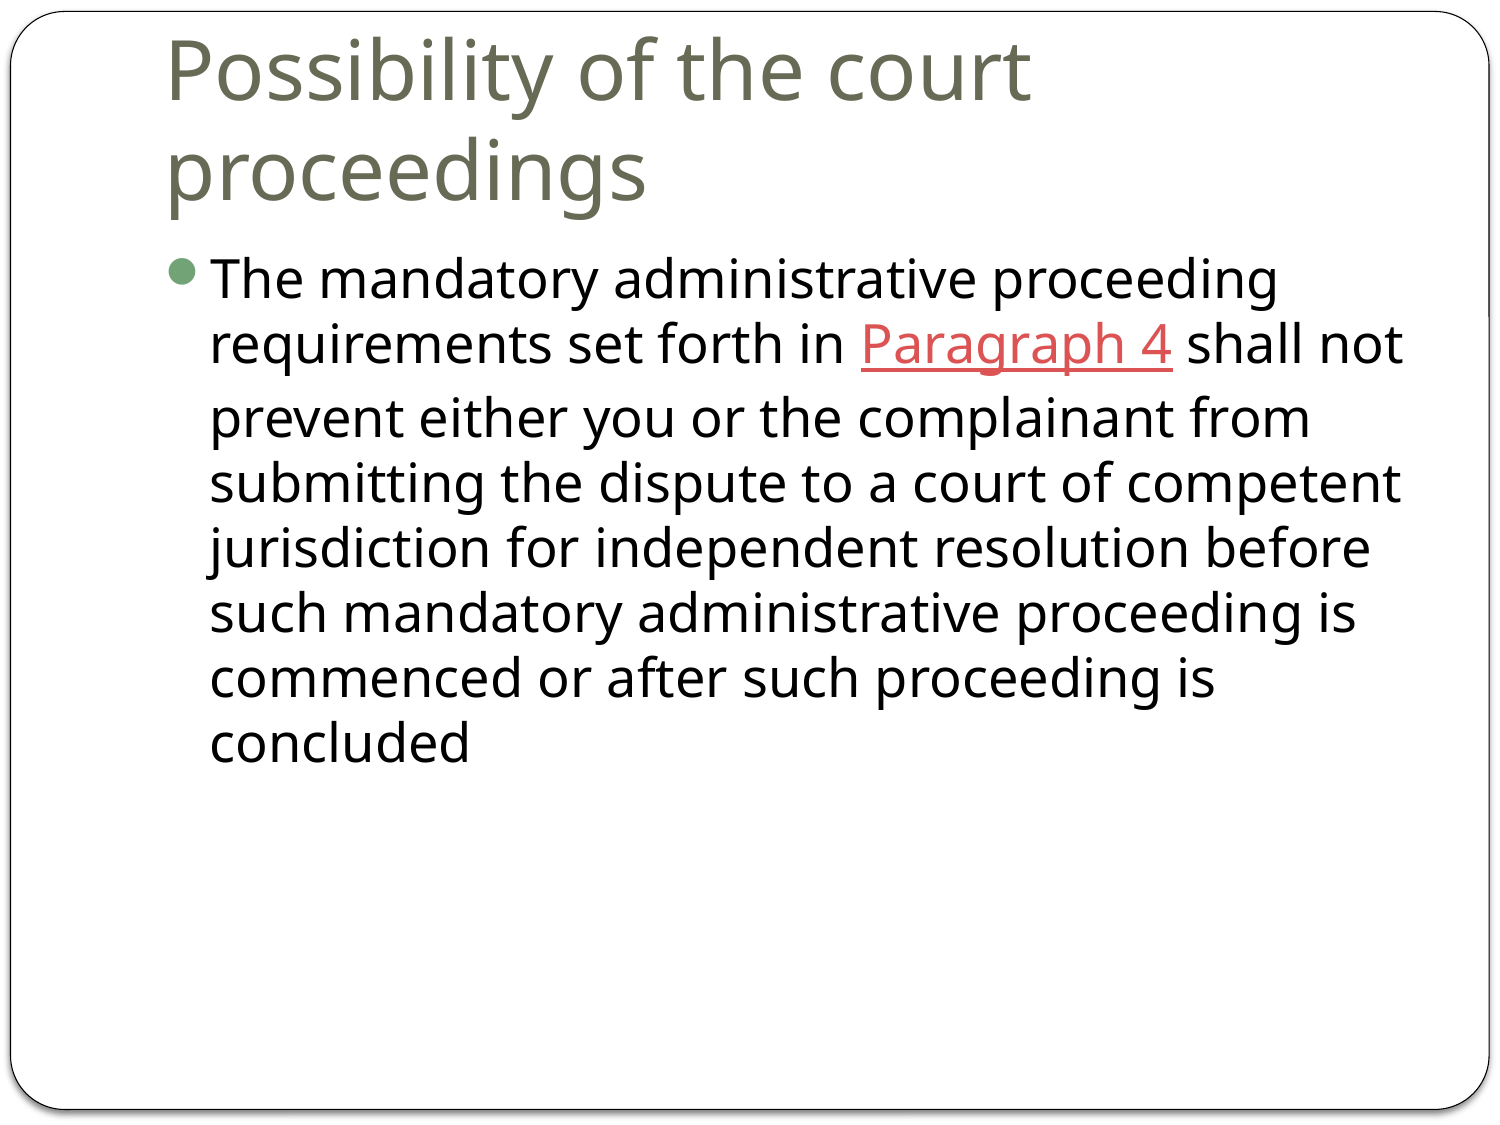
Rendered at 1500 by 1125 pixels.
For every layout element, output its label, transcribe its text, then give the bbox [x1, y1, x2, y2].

title Possibility of the court proceedings [150, 45, 1425, 233]
list The mandatory administrative proceeding requirements set forth in Paragraph 4 shall not prevent either you or the complainant from submitting the dispute to a court of competent jurisdiction for independent resolution before such mandatory administrative proceeding is commenced or after such proceeding is concluded [150, 237, 1425, 988]
